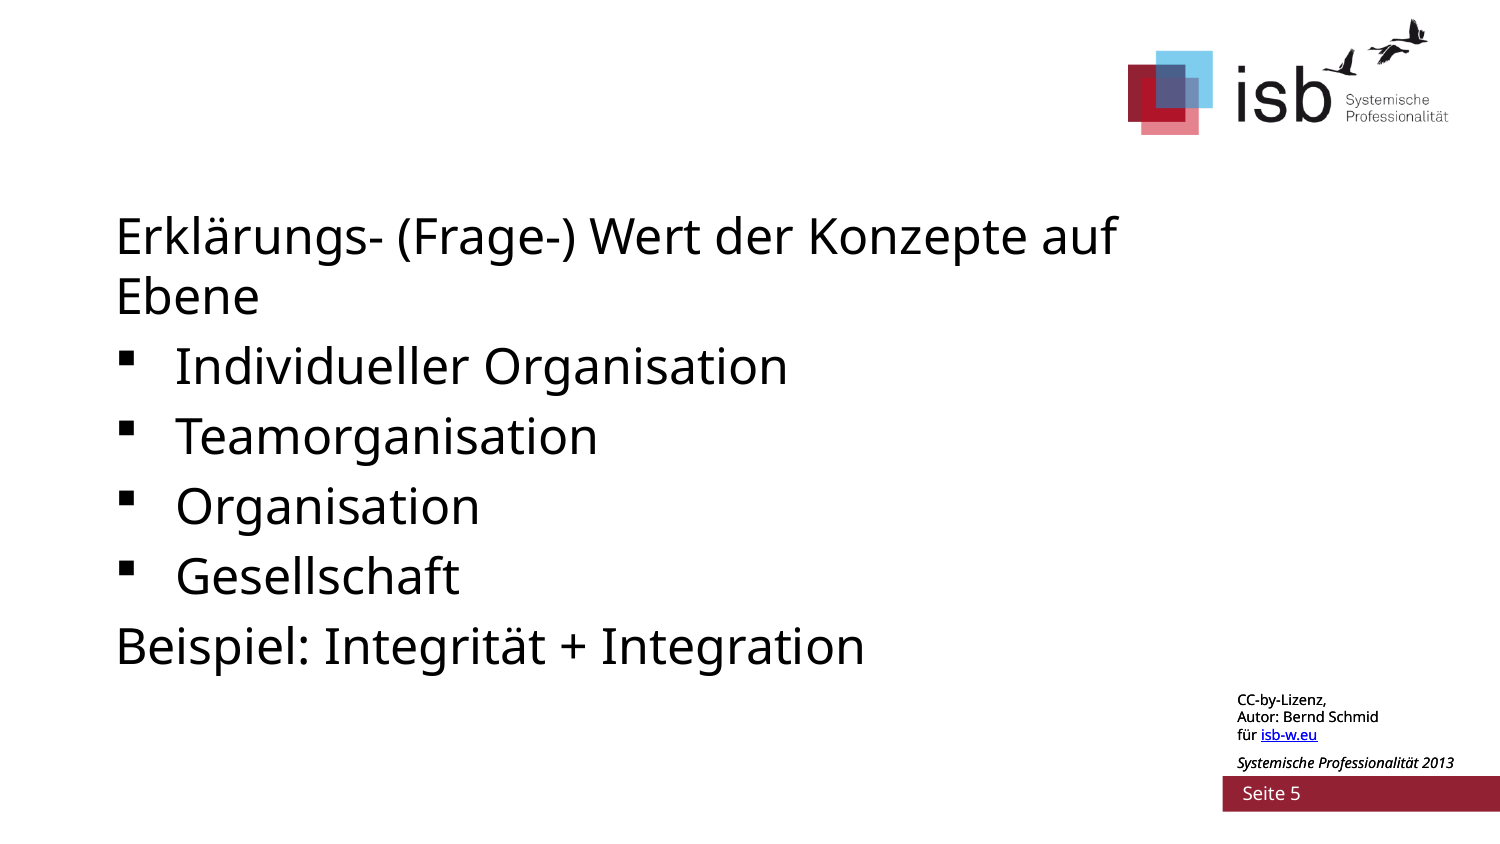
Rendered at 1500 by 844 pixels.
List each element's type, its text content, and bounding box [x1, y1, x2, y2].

text_box CC-by-Lizenz, Autor: Bernd Schmid für isb-w.eu Systemische Professionalität 2013 [1222, 543, 1500, 844]
list Erklärungs- (Frage-) Wert der Konzepte auf Ebene Individueller Organisation Teamorganisation Organisation Gesellschaft Beispiel: Integrität + Integration [100, 67, 1223, 812]
picture [1128, 14, 1461, 139]
